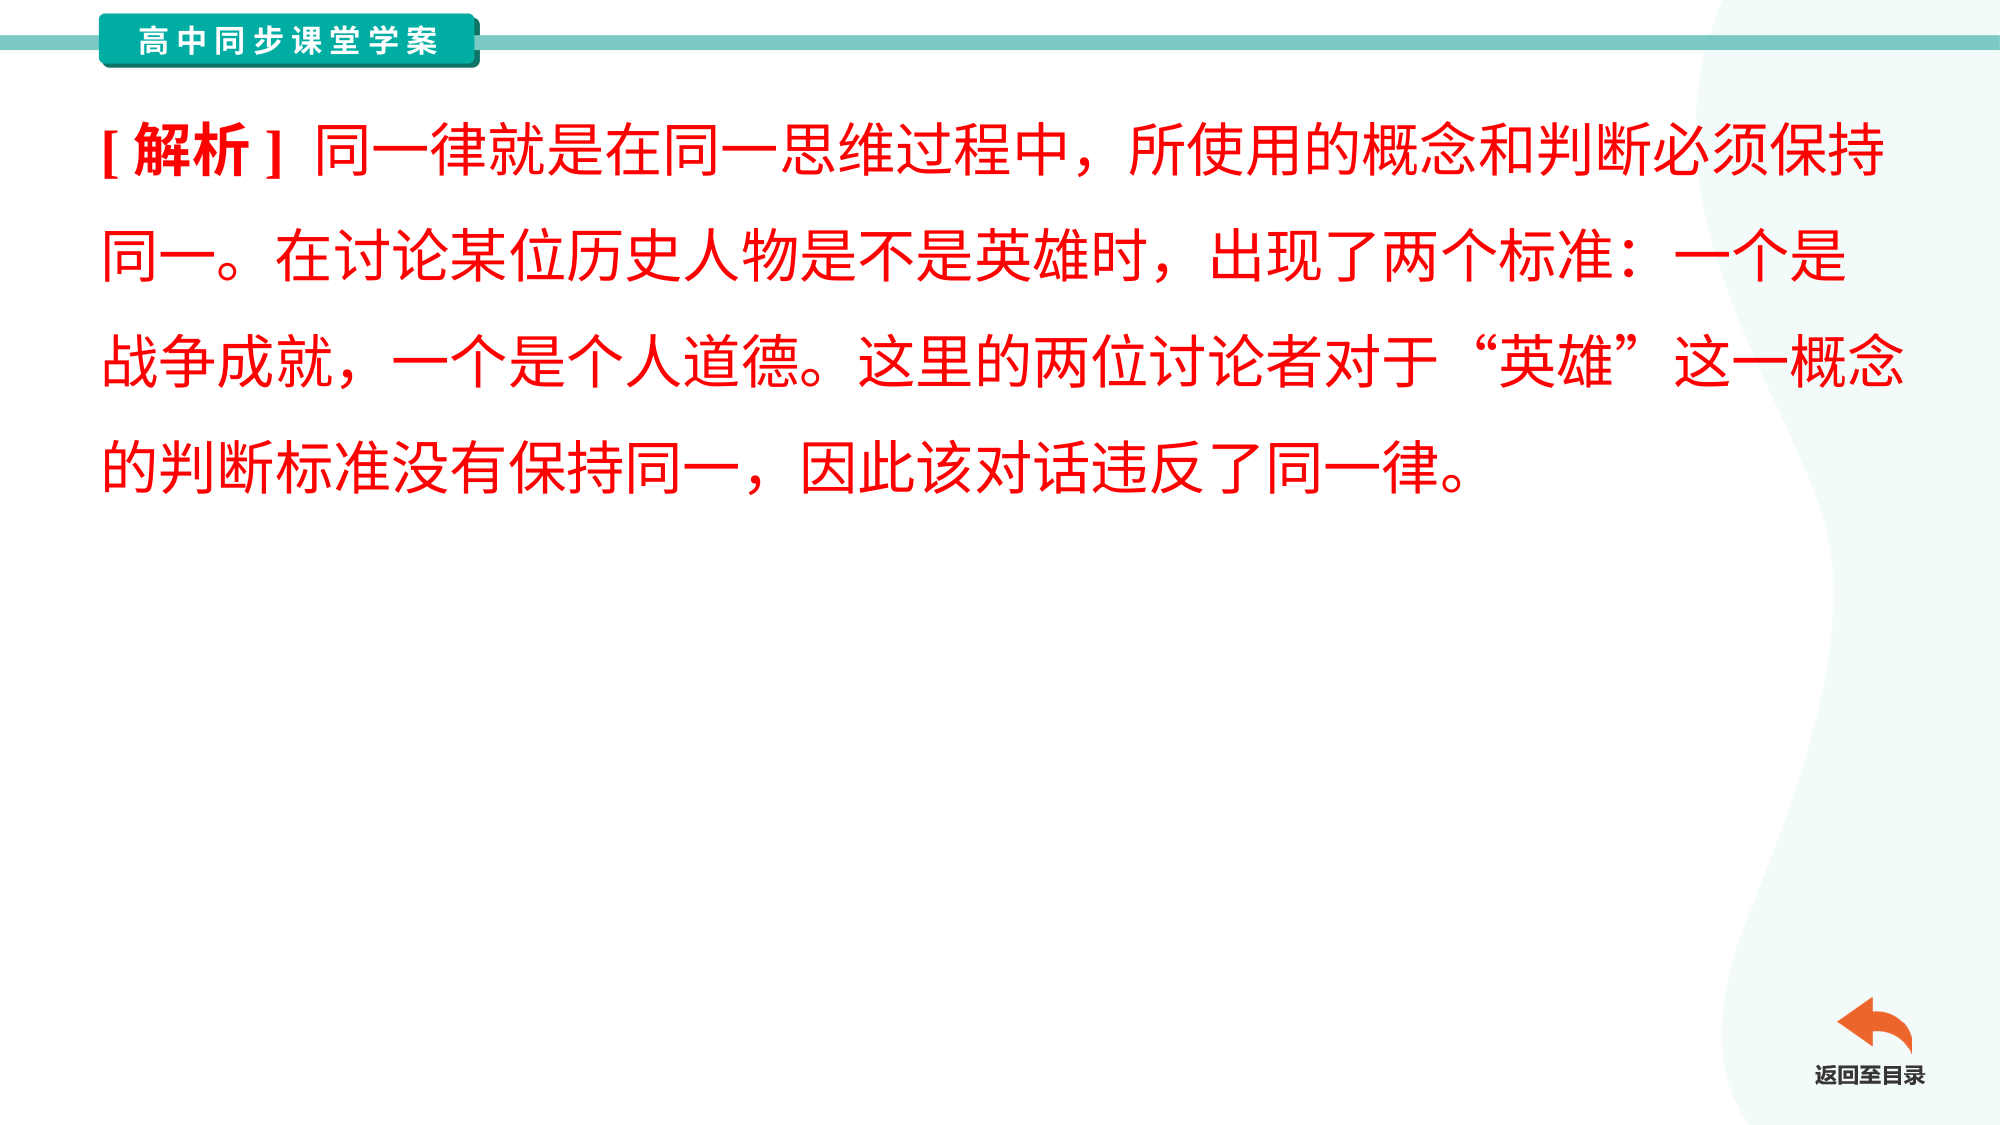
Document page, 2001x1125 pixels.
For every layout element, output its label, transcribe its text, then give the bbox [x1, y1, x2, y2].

picture [0, 0, 2000, 1125]
text_box [解析] 同一律就是在同一思维过程中，所使用的概念和判断必须保持 同一。在讨论某位历史人物是不是英雄时，出现了两个标准：一个是 战争成就，一个是个人道德。这里的两位讨论者对于“英雄”这一概念 的判断标准没有保持同一，因此该对话违反了同一律。 [100, 76, 1899, 502]
